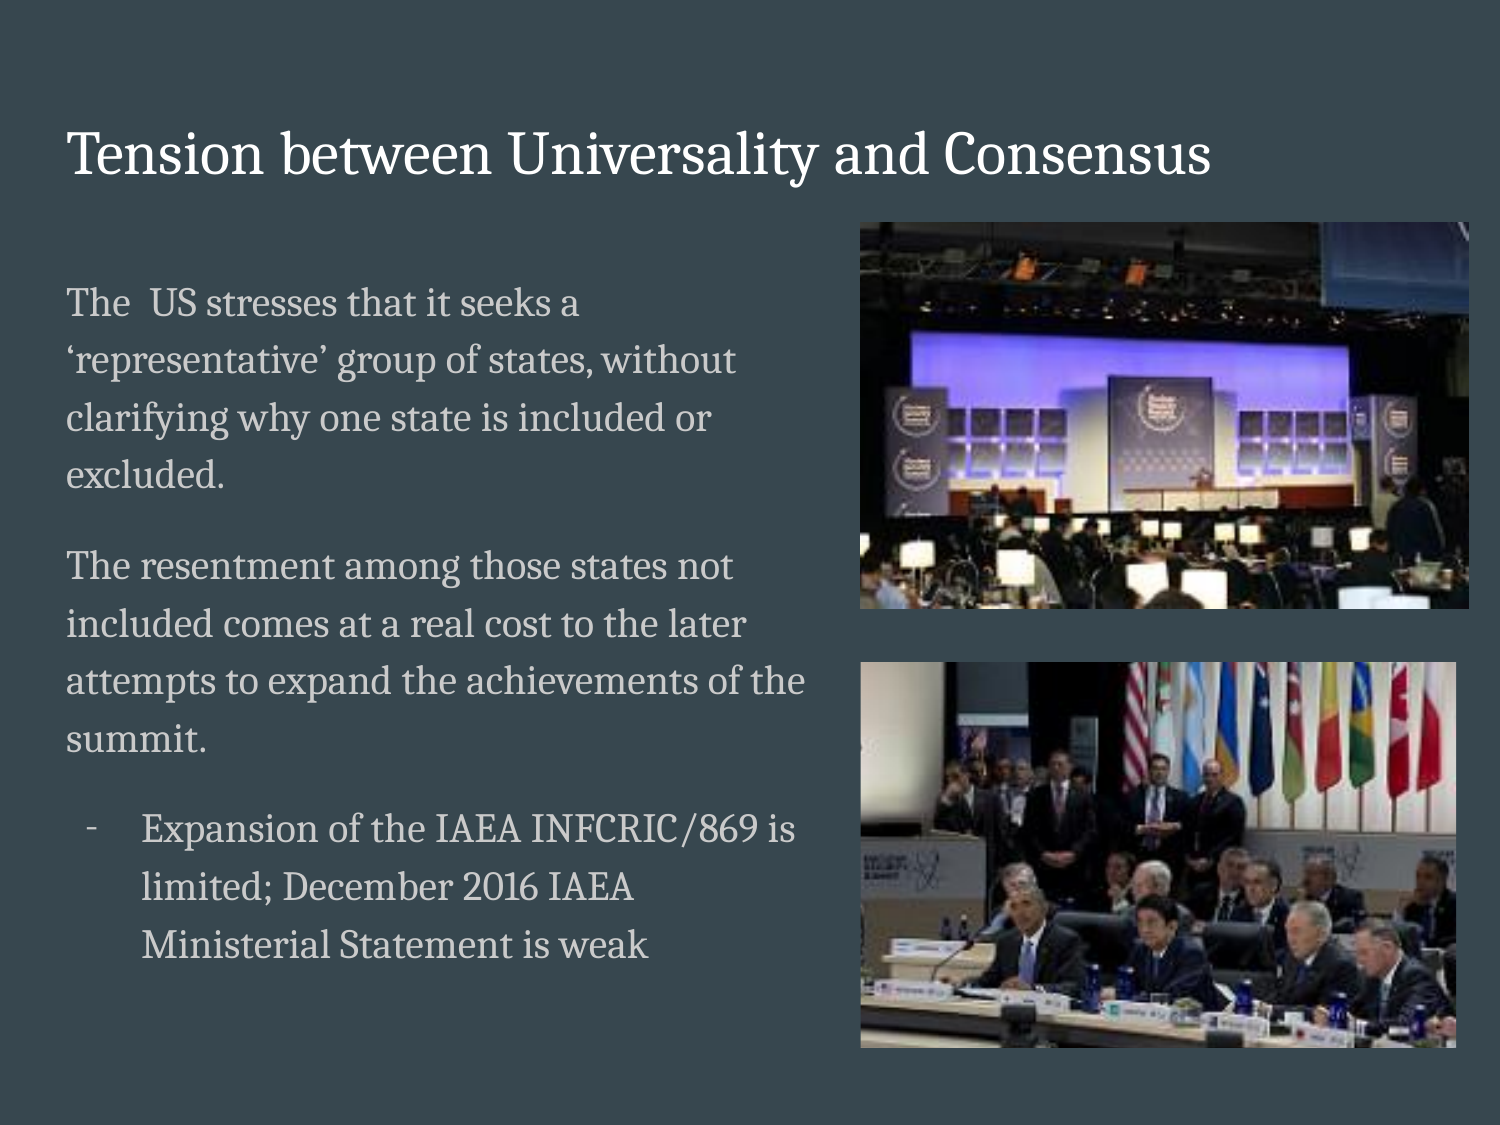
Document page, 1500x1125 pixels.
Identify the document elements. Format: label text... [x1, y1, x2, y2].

list The US stresses that it seeks a ‘representative’ group of states, without clarifying why one state is included or excluded. The resentment among those states not included comes at a real cost to the later attempts to expand the achievements of the summit. Expansion of the IAEA INFCRIC/869 is limited; December 2016 IAEA Ministerial Statement is weak [51, 252, 834, 1000]
title Tension between Universality and Consensus [51, 97, 1449, 223]
picture [860, 661, 1457, 1049]
picture [860, 222, 1469, 609]
